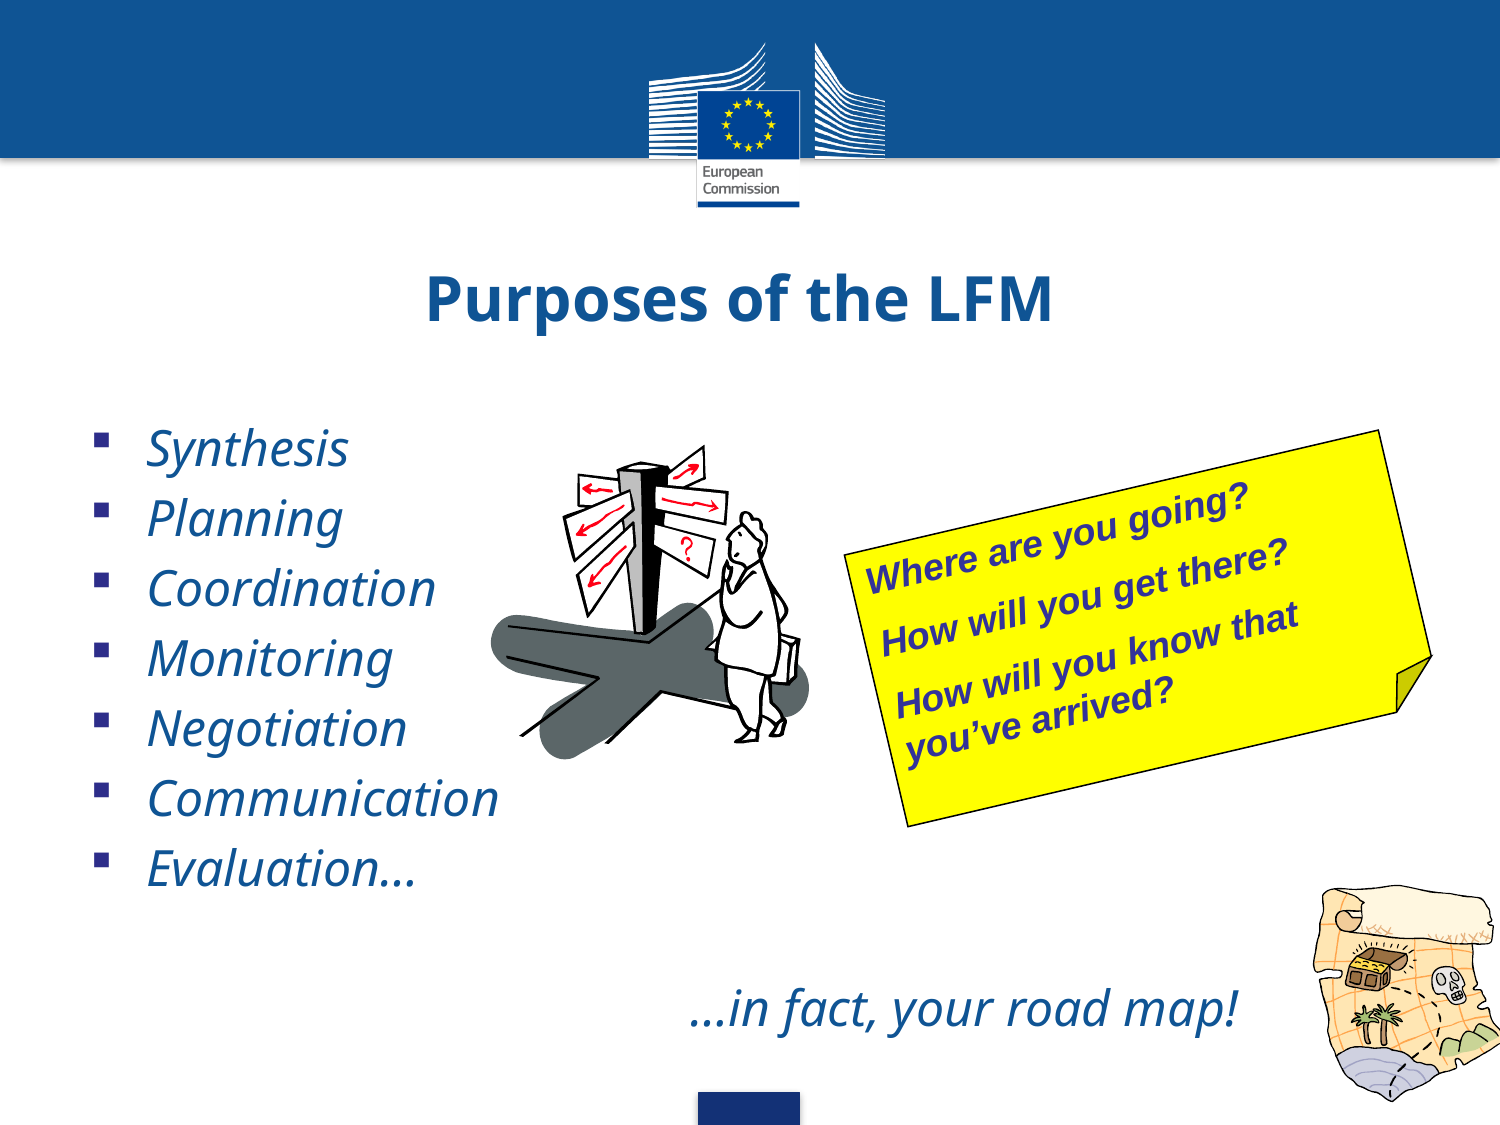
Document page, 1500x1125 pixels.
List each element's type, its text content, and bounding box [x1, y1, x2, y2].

picture [489, 444, 813, 764]
picture [649, 42, 885, 208]
picture [1312, 881, 1500, 1107]
list Synthesis Planning Coordination Monitoring Negotiation Communication Evaluation… …in fact, your road map! [74, 408, 1426, 988]
title Purposes of the LFM [64, 219, 1416, 374]
text_box Where are you going? How will you get there? How will you know that you’ve arrived? [844, 430, 1432, 827]
